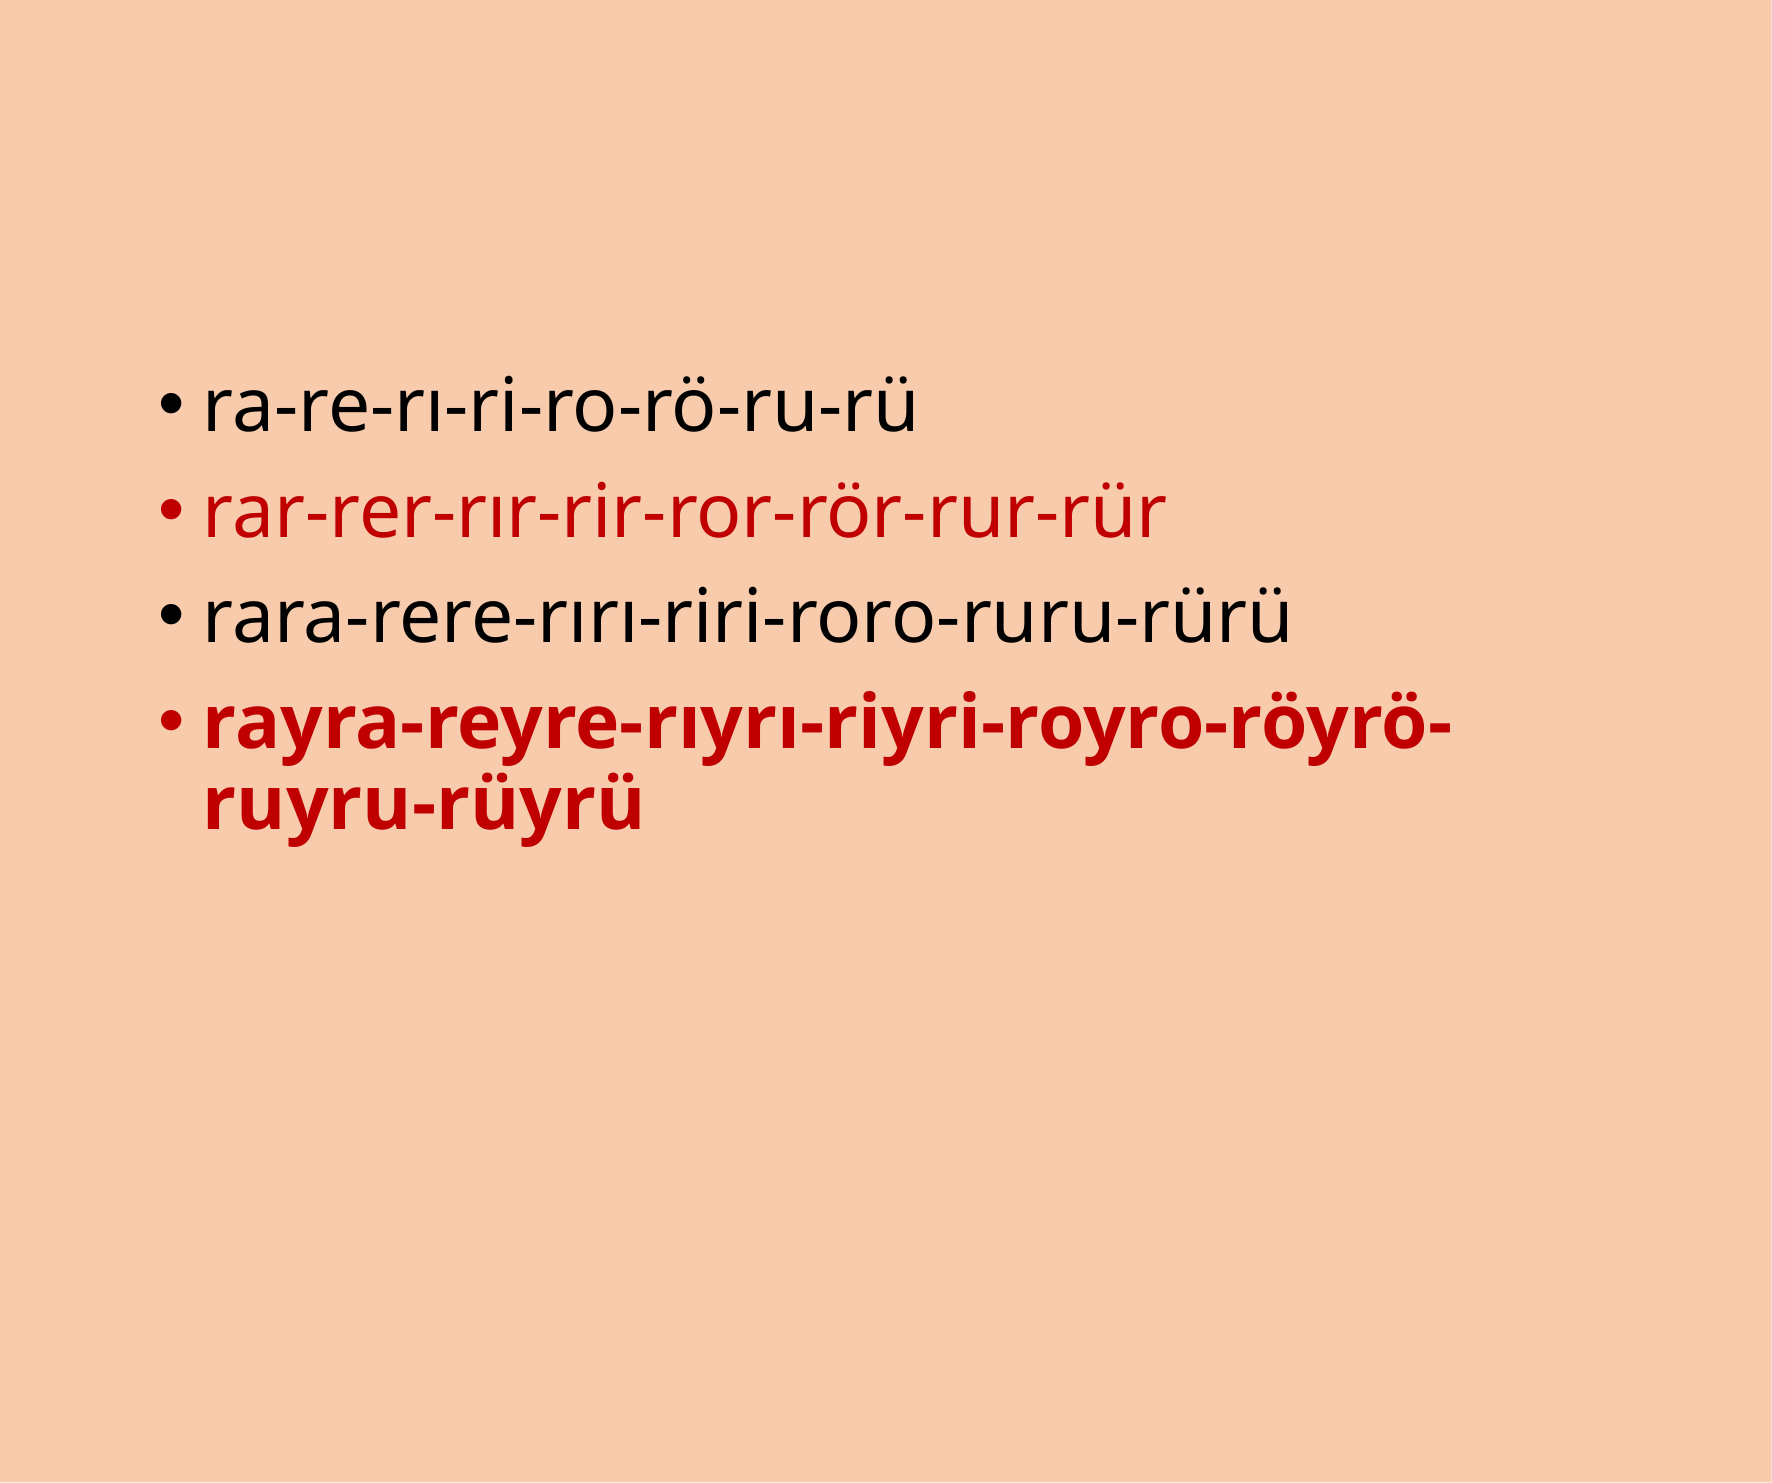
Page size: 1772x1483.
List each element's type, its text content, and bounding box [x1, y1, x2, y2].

list ra-re-rı-ri-ro-rö-ru-rü rar-rer-rır-rir-ror-rör-rur-rür rara-rere-rırı-riri-roro-ruru-rürü rayra-reyre-rıyrı-riyri-royro-röyrö-ruyru-rüyrü [143, 359, 1659, 960]
